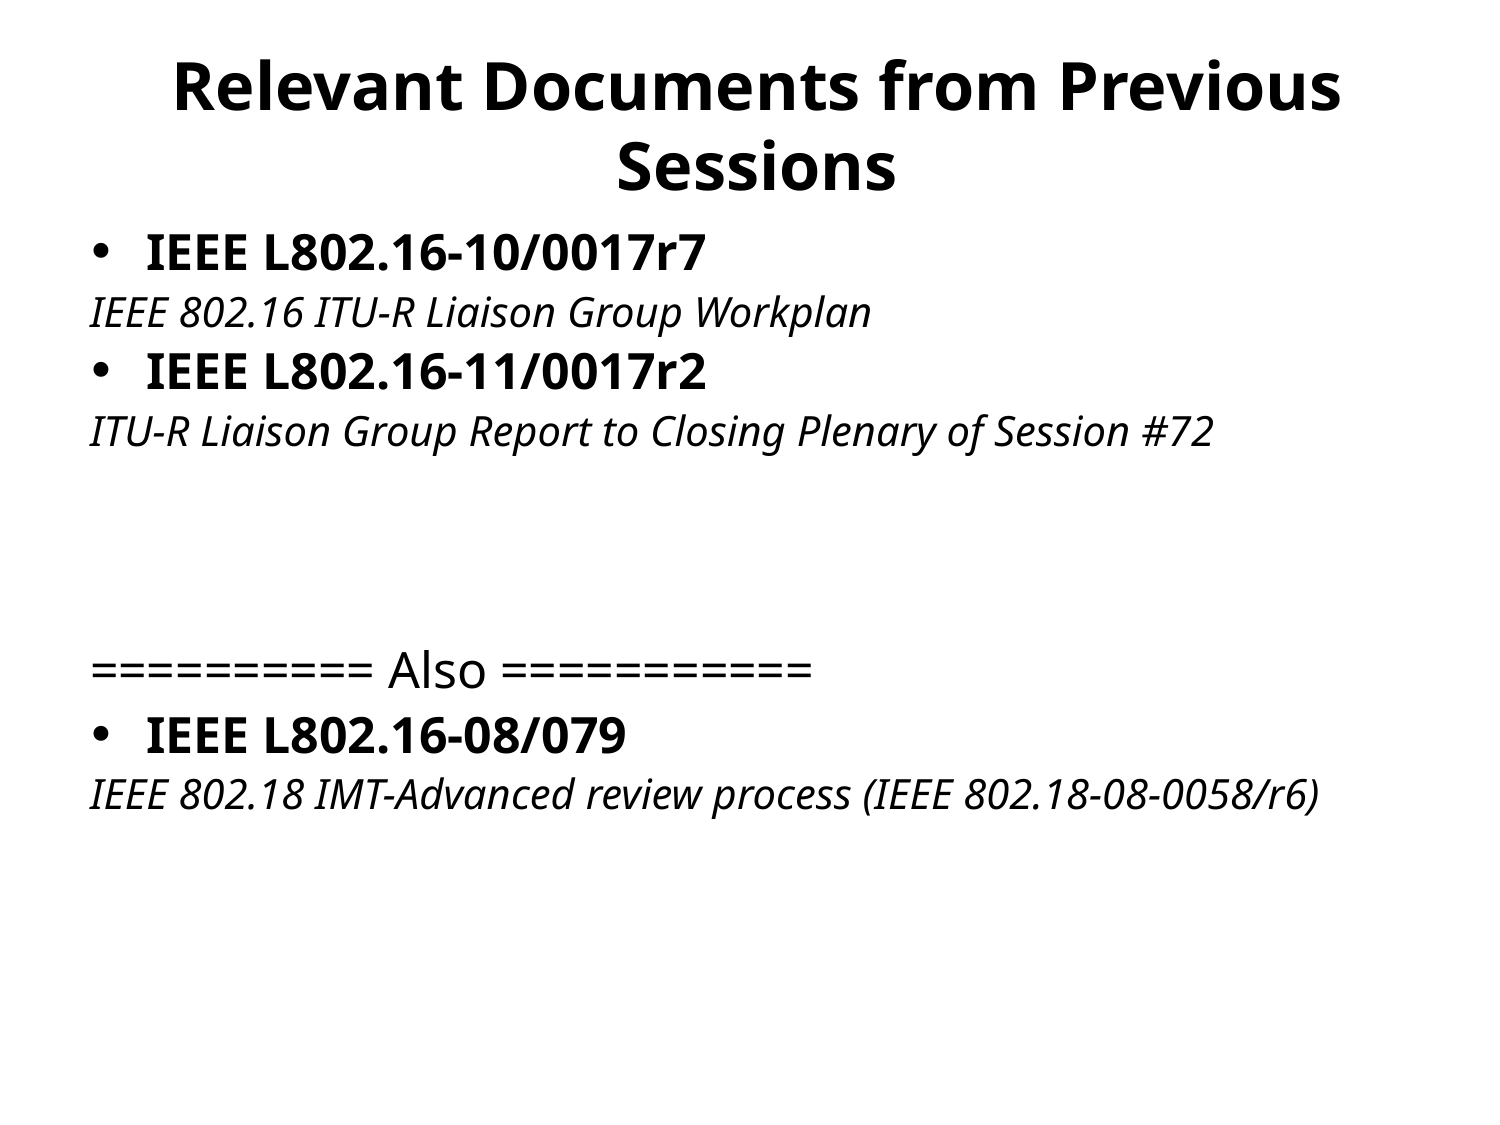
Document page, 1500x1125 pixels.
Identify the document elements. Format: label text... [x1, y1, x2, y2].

list IEEE L802.16-10/0017r7 IEEE 802.16 ITU-R Liaison Group Workplan IEEE L802.16-11/0017r2 ITU-R Liaison Group Report to Closing Plenary of Session #72 ========== Also =========== IEEE L802.16-08/079 IEEE 802.18 IMT-Advanced review process (IEEE 802.18-08-0058/r6) [75, 224, 1425, 1088]
title Relevant Documents from Previous Sessions [75, 36, 1425, 152]
